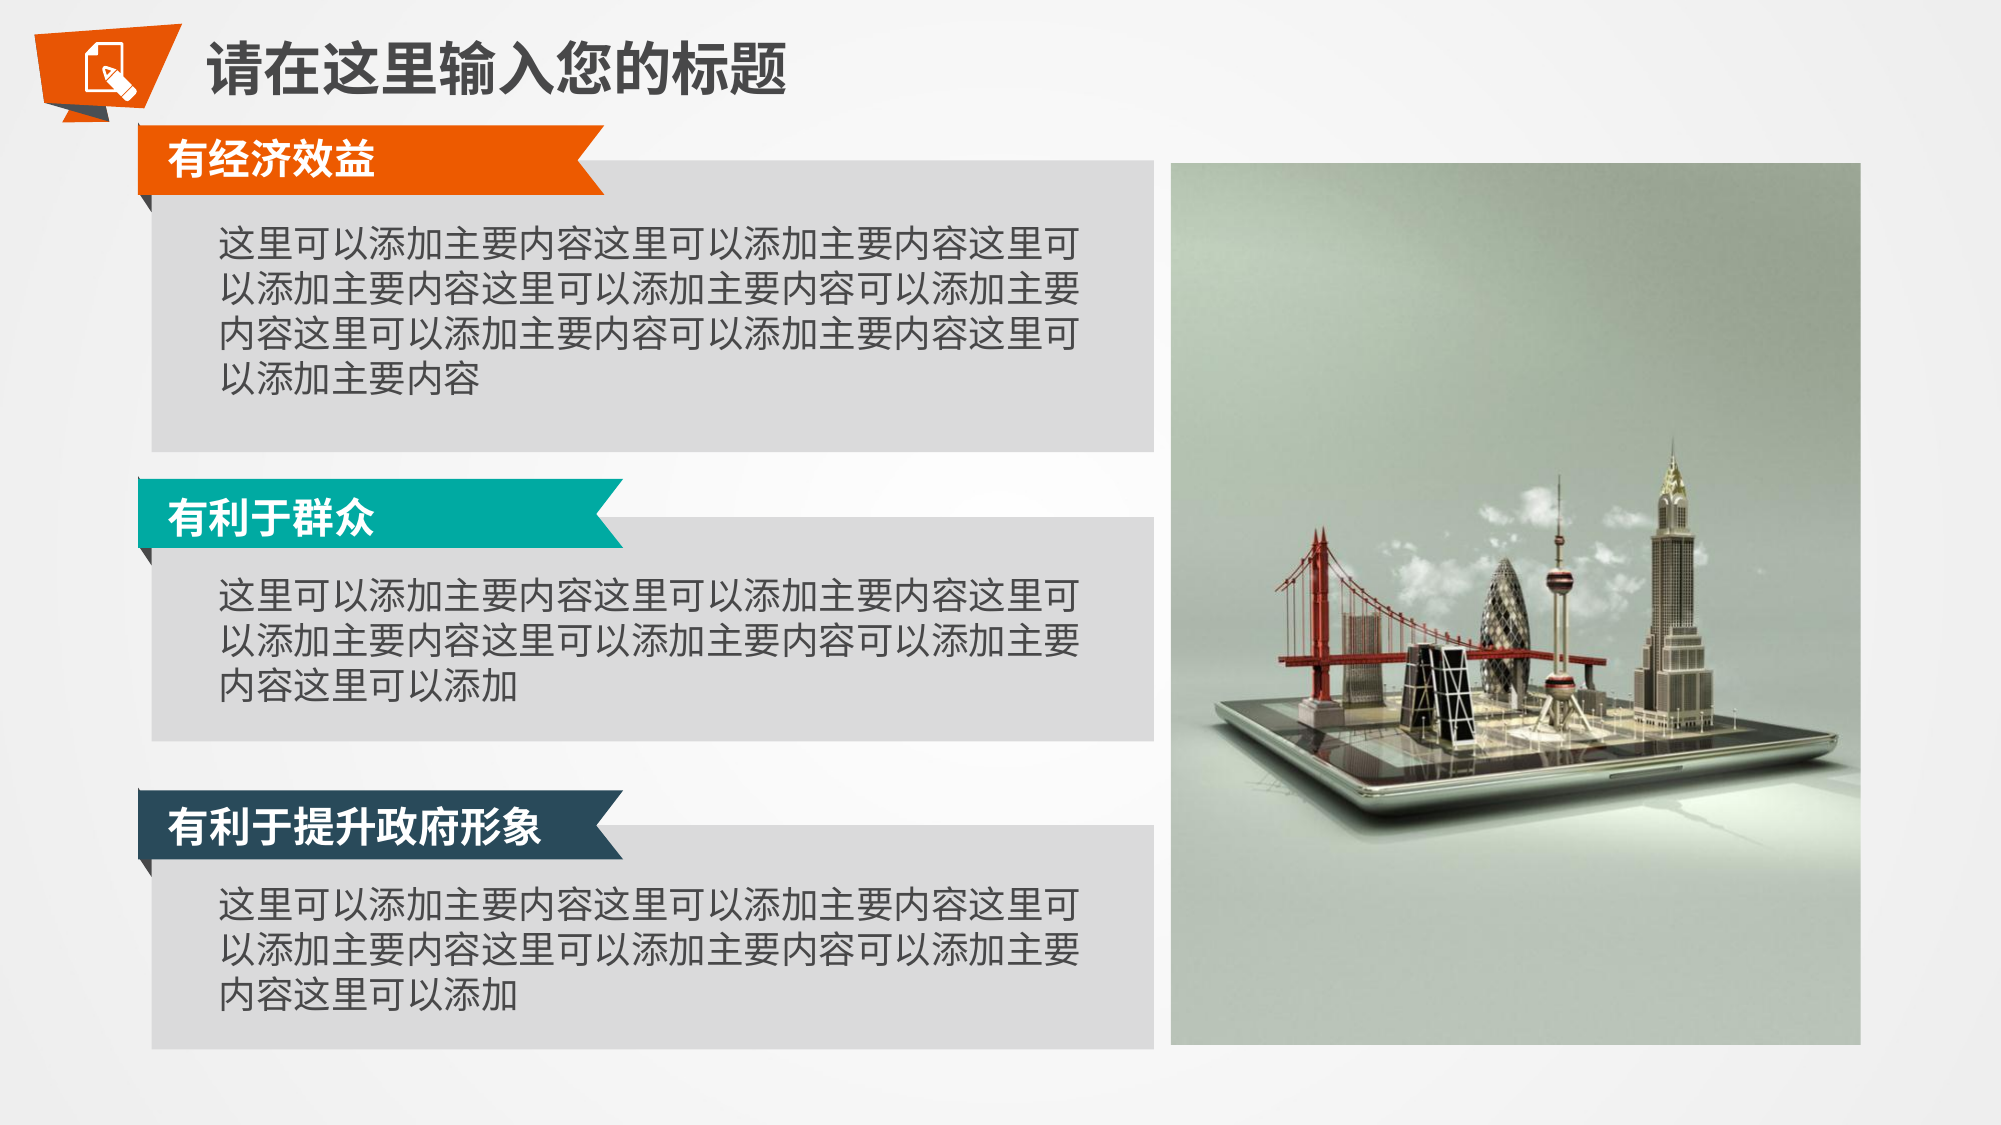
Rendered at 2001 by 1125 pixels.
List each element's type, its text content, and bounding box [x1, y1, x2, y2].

text_box 这里可以添加主要内容这里可以添加主要内容这里可以添加主要内容这里可以添加主要内容可以添加主要内容这里可以添加 [204, 873, 1119, 1024]
text_box [139, 548, 152, 566]
text_box [138, 478, 624, 548]
text_box 这里可以添加主要内容这里可以添加主要内容这里可以添加主要内容这里可以添加主要内容可以添加主要内容这里可以添加 [204, 564, 1119, 715]
picture [0, 0, 2001, 1125]
text_box [34, 23, 183, 109]
text_box 有利于群众 [152, 484, 392, 550]
text_box [137, 125, 605, 195]
text_box [140, 195, 152, 213]
text_box [85, 42, 137, 102]
text_box 有经济效益 [152, 125, 392, 191]
text_box 请在这里输入您的标题 [191, 24, 1019, 110]
text_box [151, 825, 1154, 1050]
text_box [48, 104, 110, 122]
text_box 这里可以添加主要内容这里可以添加主要内容这里可以添加主要内容这里可以添加主要内容可以添加主要内容这里可以添加主要内容可以添加主要内容这里可以添加主要内容 [204, 212, 1119, 407]
text_box [62, 110, 107, 123]
text_box [1170, 163, 1861, 1045]
text_box [138, 790, 624, 860]
text_box [151, 160, 1154, 453]
text_box [140, 860, 152, 877]
text_box [151, 517, 1154, 742]
text_box 有利于提升政府形象 [153, 793, 559, 859]
